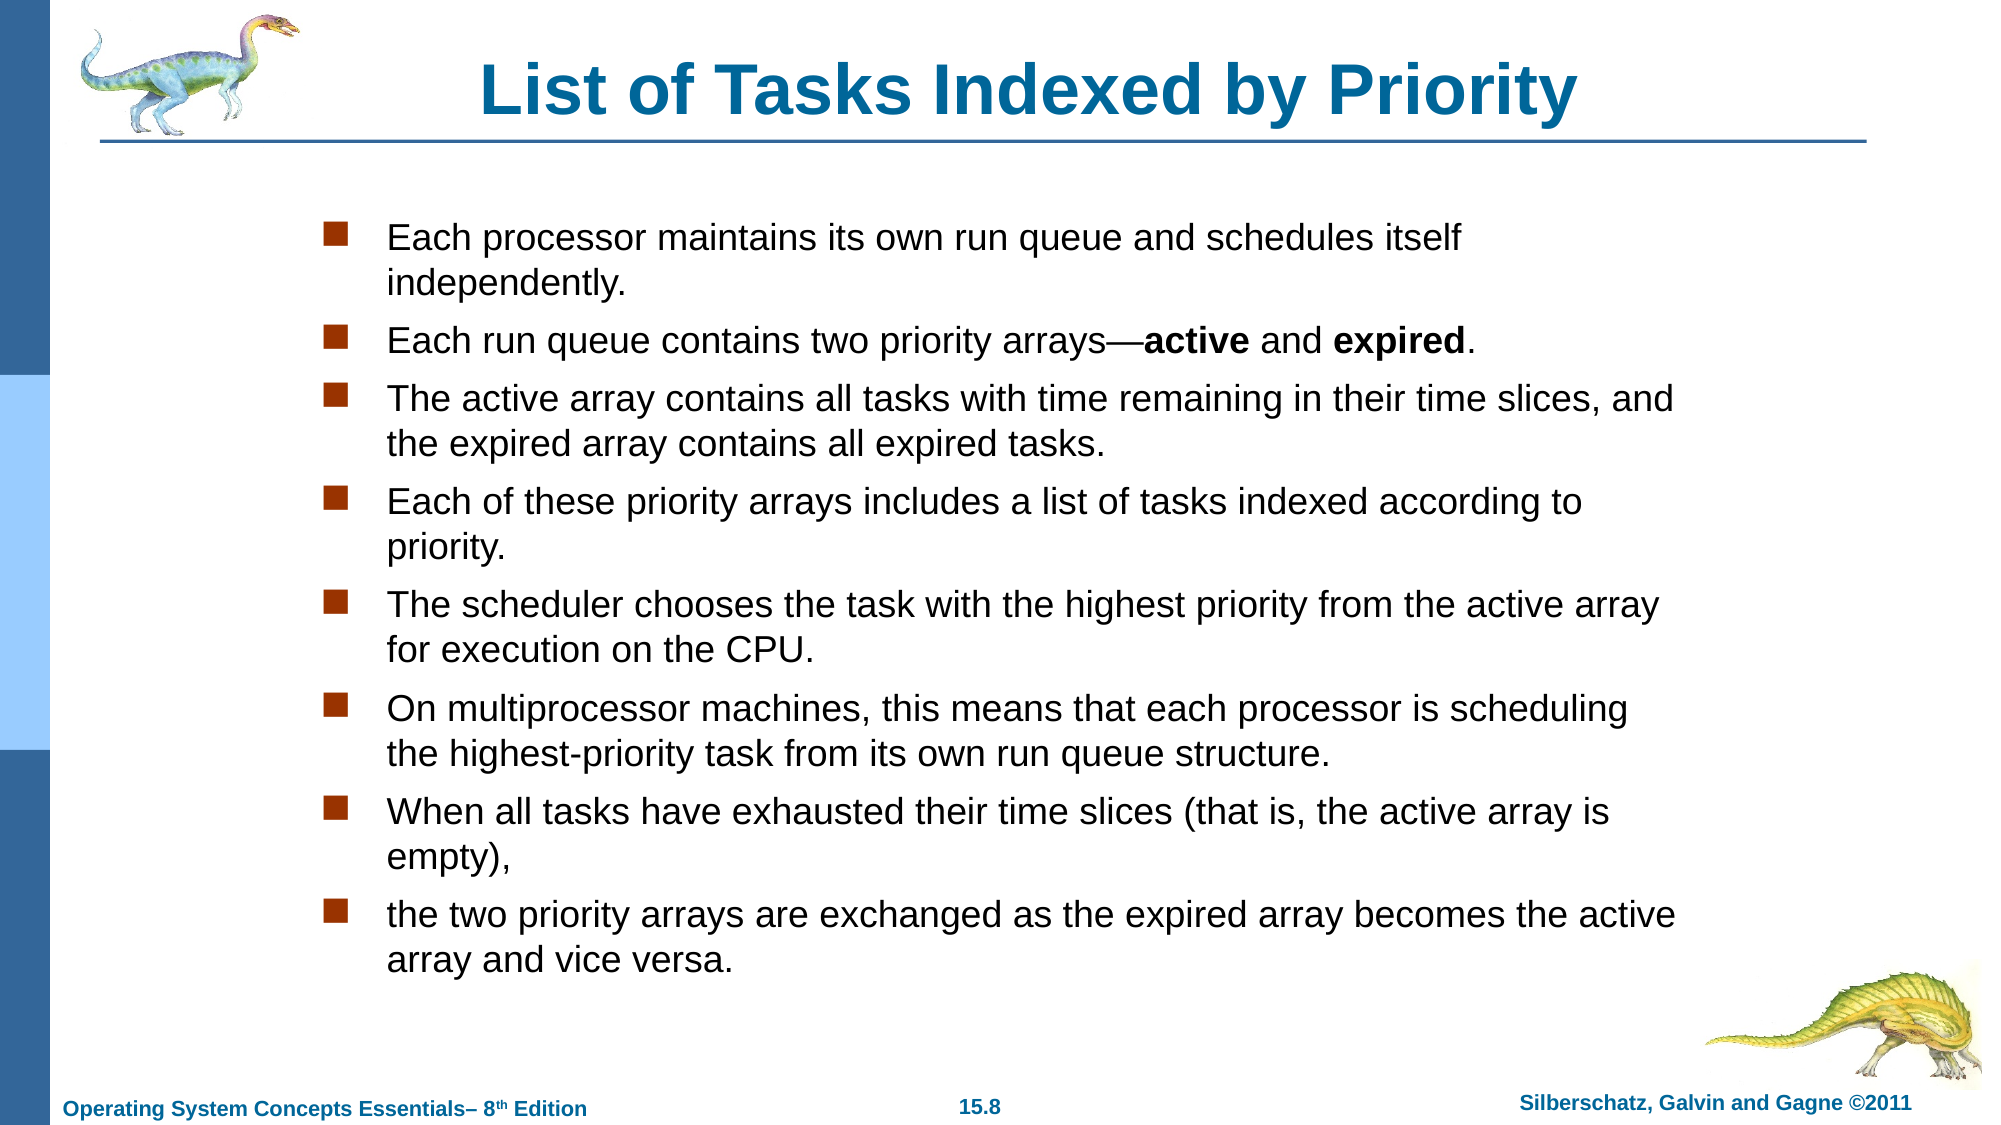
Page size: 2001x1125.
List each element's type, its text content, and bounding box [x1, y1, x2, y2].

list Each processor maintains its own run queue and schedules itself independently. Each run queue contains two priority arrays—active and expired. The active array contains all tasks with time remaining in their time slices, and the expired array contains all expired tasks. Each of these priority arrays includes a list of tasks indexed according to priority. The scheduler chooses the task with the highest priority from the active array for execution on the CPU. On multiprocessor machines, this means that each processor is scheduling the highest-priority task from its own run queue structure. When all tasks have exhausted their time slices (that is, the active array is empty), the two priority arrays are exchanged as the expired array becomes the active array and vice versa. [305, 202, 1713, 1009]
title List of Tasks Indexed by Priority [300, 45, 1760, 141]
picture [62, 0, 324, 149]
picture [1700, 959, 1982, 1090]
